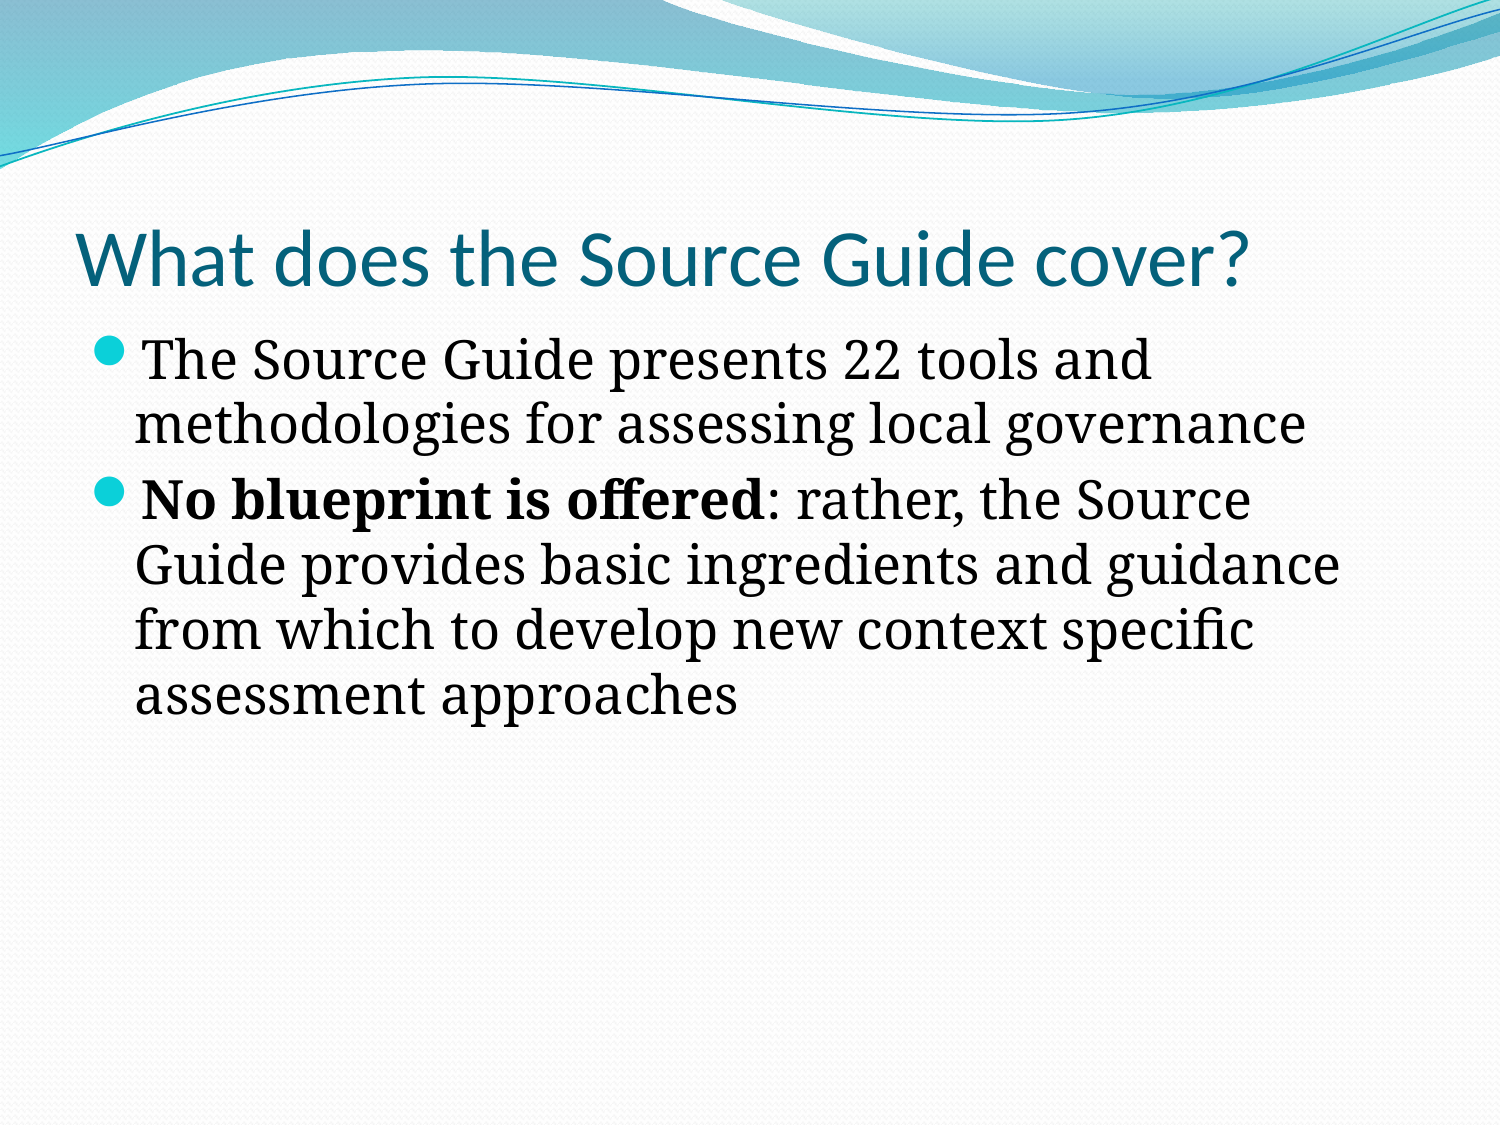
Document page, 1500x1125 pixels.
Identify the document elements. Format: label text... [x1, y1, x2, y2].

list The Source Guide presents 22 tools and methodologies for assessing local governance No blueprint is offered: rather, the Source Guide provides basic ingredients and guidance from which to develop new context specific assessment approaches [74, 317, 1426, 1125]
title What does the Source Guide cover? [74, 115, 1426, 304]
